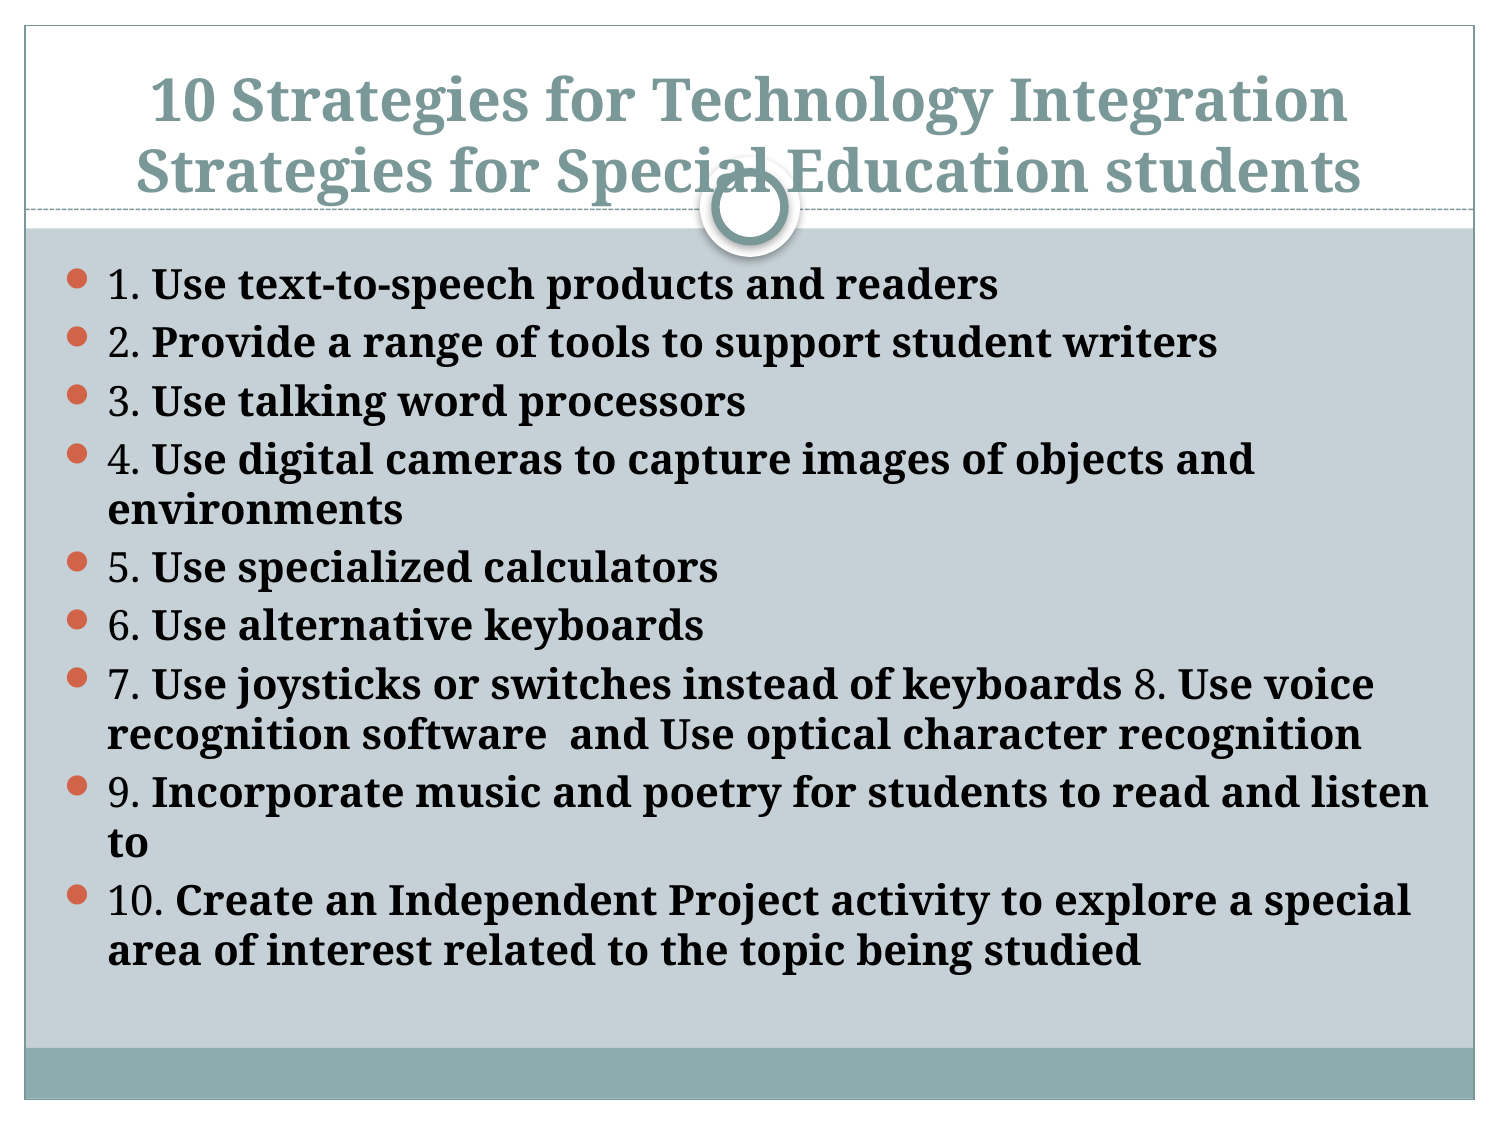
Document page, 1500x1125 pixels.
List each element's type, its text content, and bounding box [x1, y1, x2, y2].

title 10 Strategies for Technology Integration Strategies for Special Education students [75, 50, 1425, 250]
list 1. Use text-to-speech products and readers 2. Provide a range of tools to support student writers 3. Use talking word processors 4. Use digital cameras to capture images of objects and environments 5. Use specialized calculators 6. Use alternative keyboards 7. Use joysticks or switches instead of keyboards 8. Use voice recognition software and Use optical character recognition 9. Incorporate music and poetry for students to read and listen to 10. Create an Independent Project activity to explore a special area of interest related to the topic being studied [49, 250, 1445, 1001]
